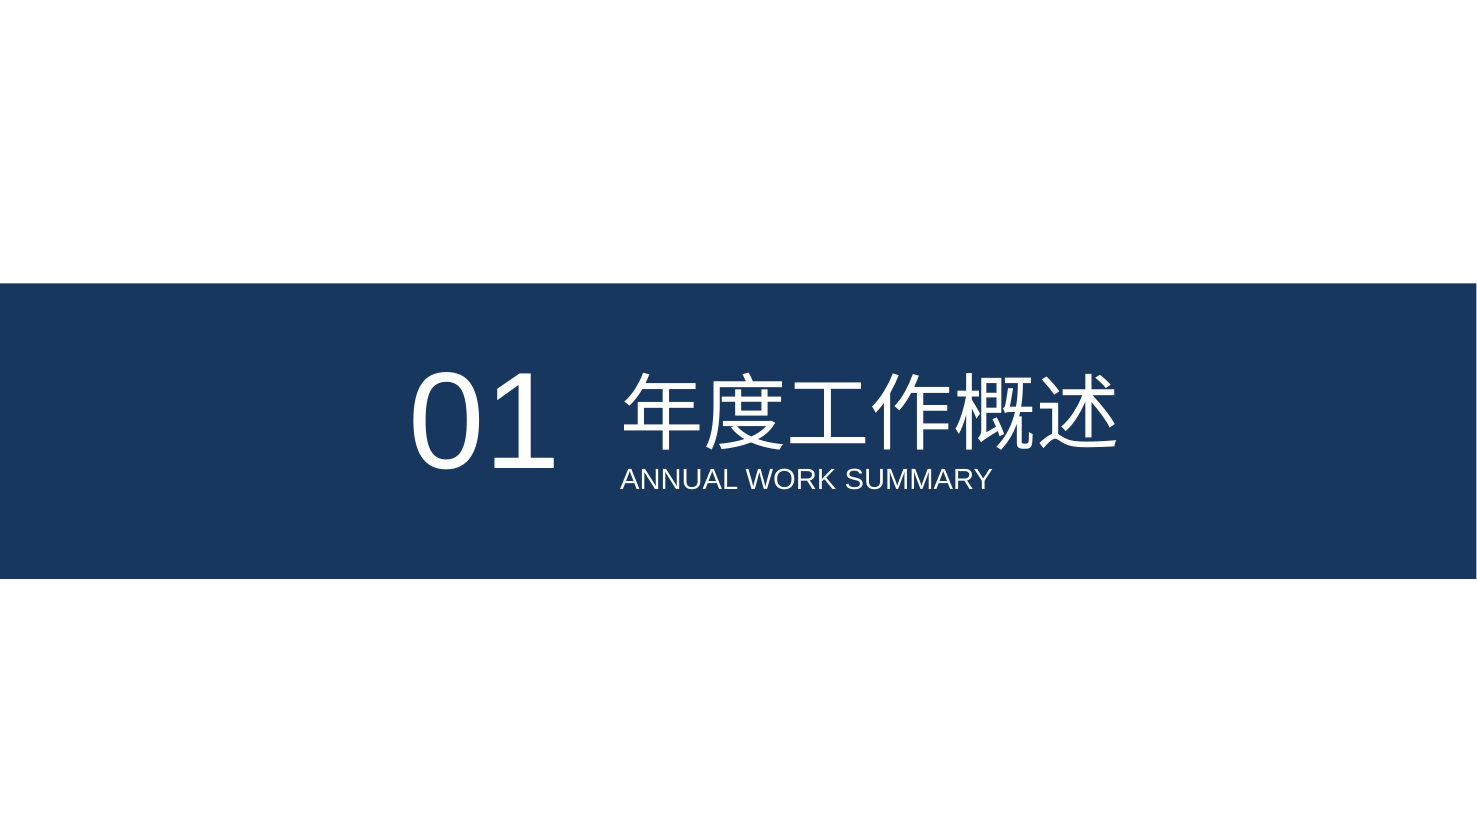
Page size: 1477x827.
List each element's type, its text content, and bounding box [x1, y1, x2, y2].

text_box [0, 281, 1477, 581]
text_box 01 [360, 306, 610, 522]
text_box 年度工作概述 ANNUAL WORK SUMMARY [620, 493, 1235, 498]
